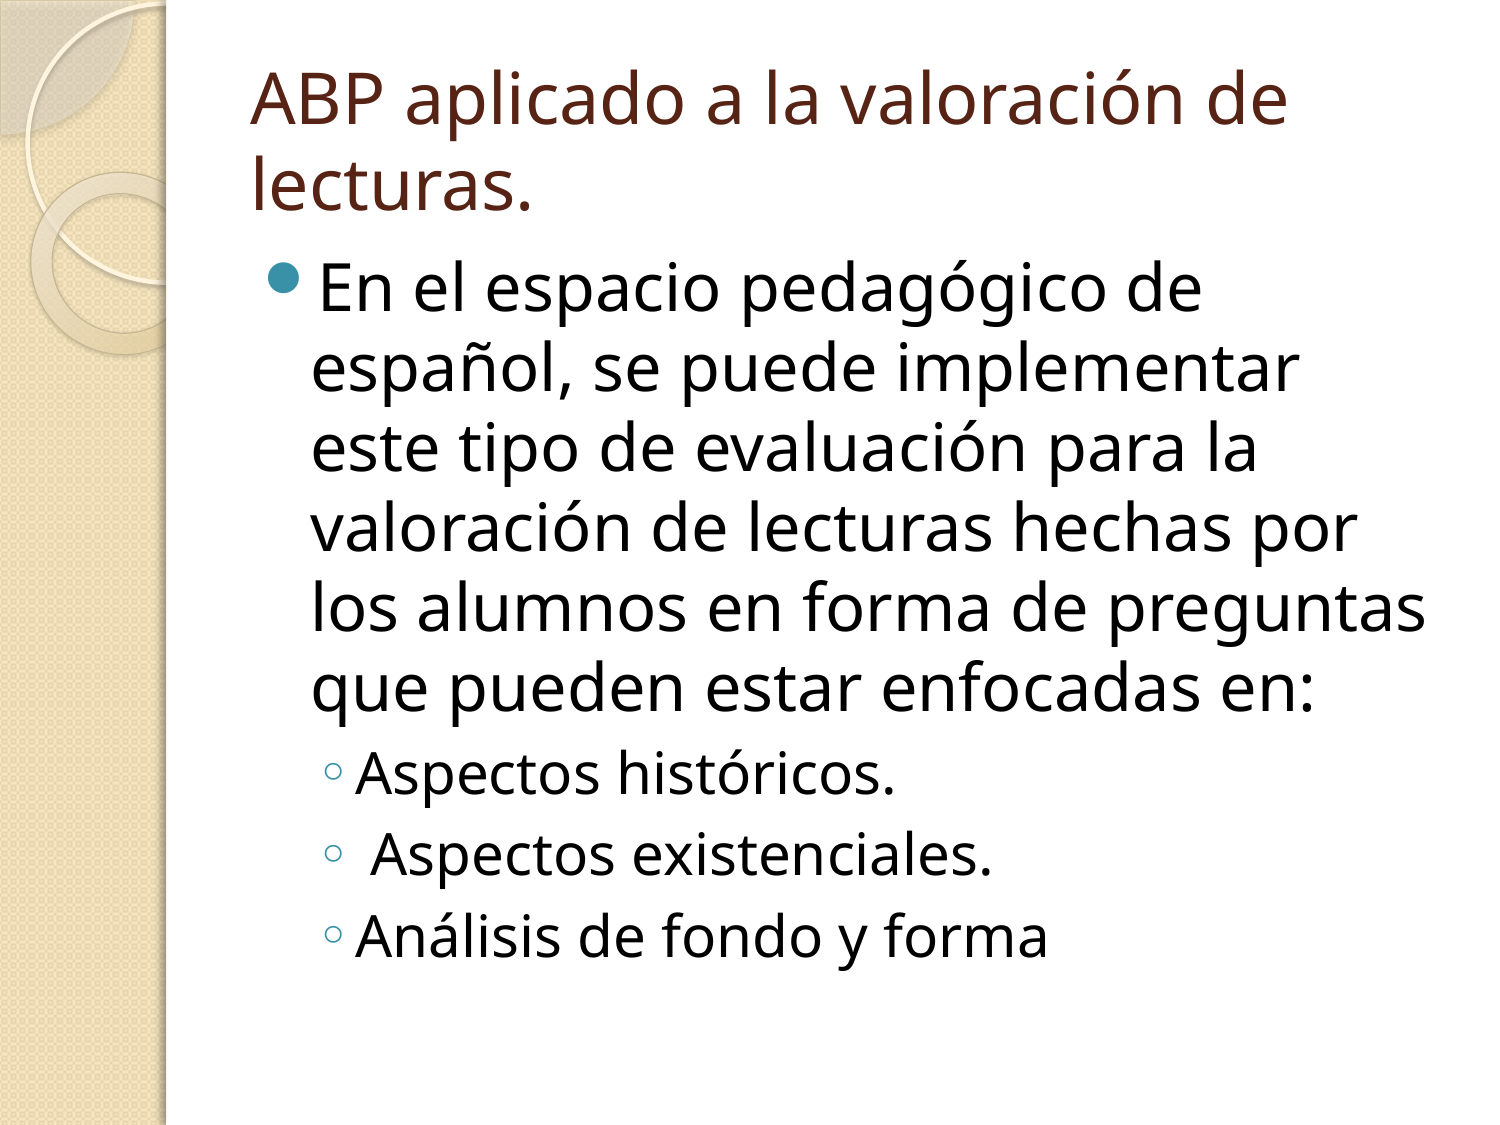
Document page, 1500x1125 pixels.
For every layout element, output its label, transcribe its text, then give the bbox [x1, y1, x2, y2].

title ABP aplicado a la valoración de lecturas. [235, 45, 1466, 233]
list En el espacio pedagógico de español, se puede implementar este tipo de evaluación para la valoración de lecturas hechas por los alumnos en forma de preguntas que pueden estar enfocadas en: Aspectos históricos. Aspectos existenciales. Análisis de fondo y forma [235, 237, 1466, 1025]
